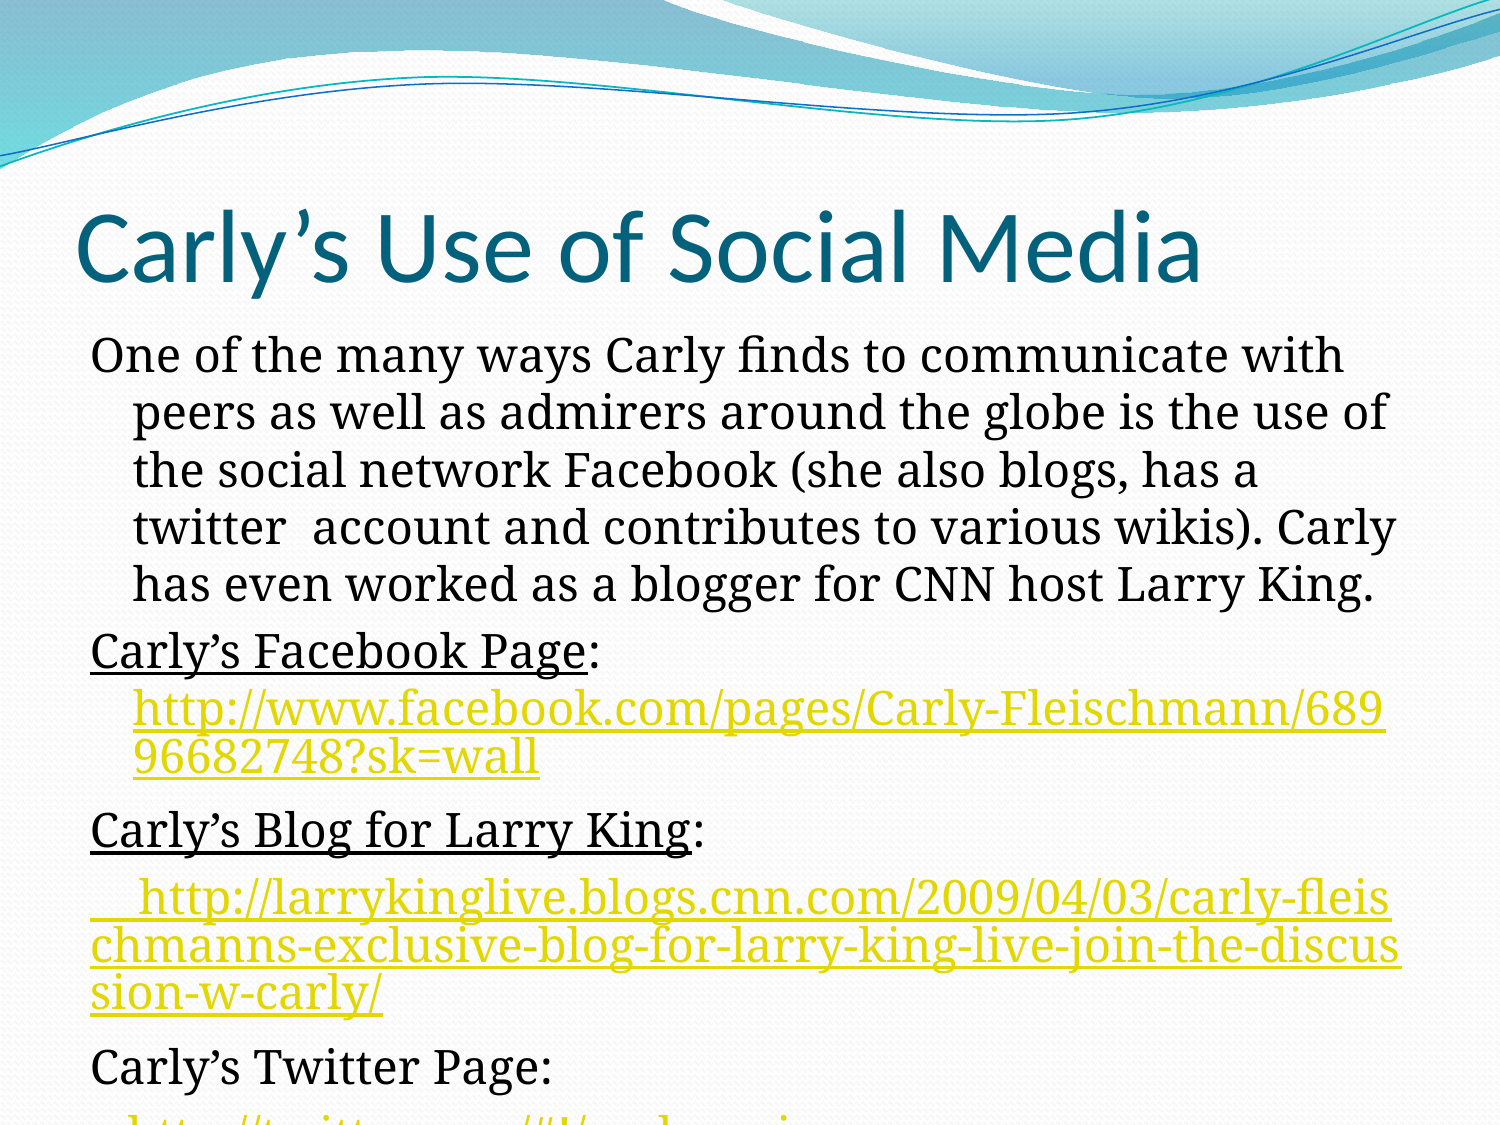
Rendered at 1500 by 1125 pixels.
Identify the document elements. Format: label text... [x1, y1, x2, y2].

list One of the many ways Carly finds to communicate with peers as well as admirers around the globe is the use of the social network Facebook (she also blogs, has a twitter account and contributes to various wikis). Carly has even worked as a blogger for CNN host Larry King. Carly’s Facebook Page: http://www.facebook.com/pages/Carly-Fleischmann/68996682748?sk=wall Carly’s Blog for Larry King: http://larrykinglive.blogs.cnn.com/2009/04/03/carly-fleischmanns-exclusive-blog-for-larry-king-live-join-the-discussion-w-carly/ Carly’s Twitter Page: http://twitter.com/#!/carlysvoice [75, 317, 1425, 1075]
title Carly’s Use of Social Media [75, 115, 1425, 303]
